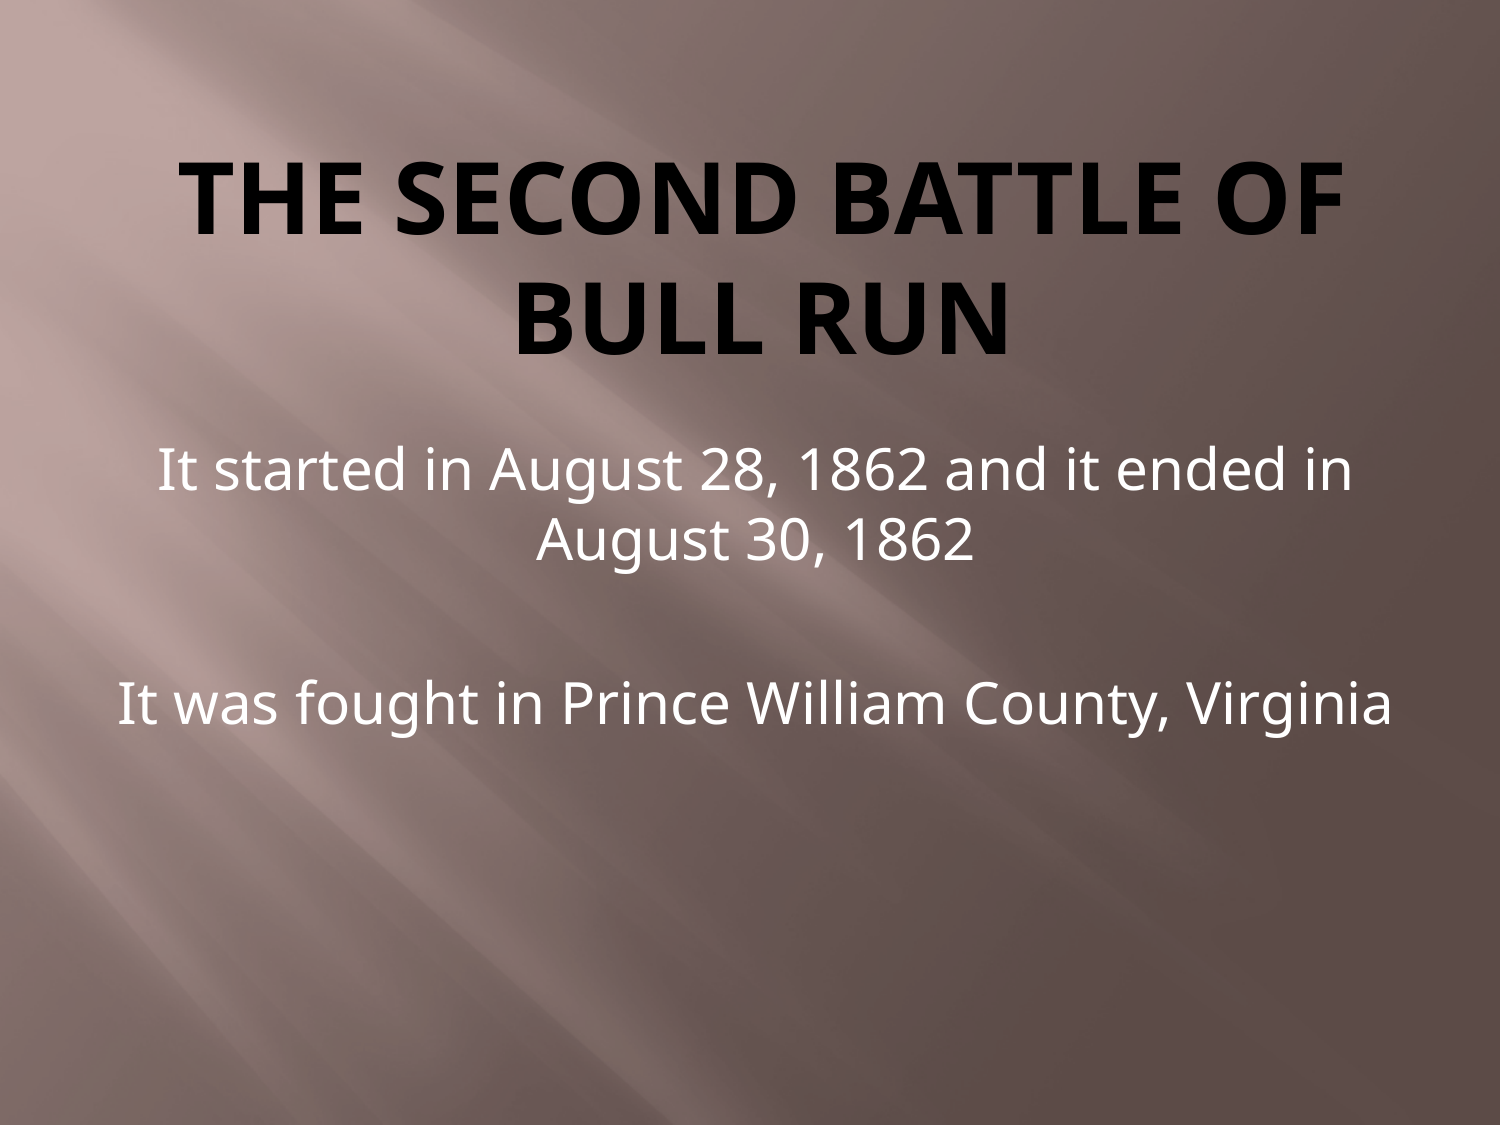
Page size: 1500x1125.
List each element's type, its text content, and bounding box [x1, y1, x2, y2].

subtitle It started in August 28, 1862 and it ended in August 30, 1862 It was fought in Prince William County, Virginia [99, 425, 1413, 1075]
title The second battle of bull run [87, 75, 1438, 375]
